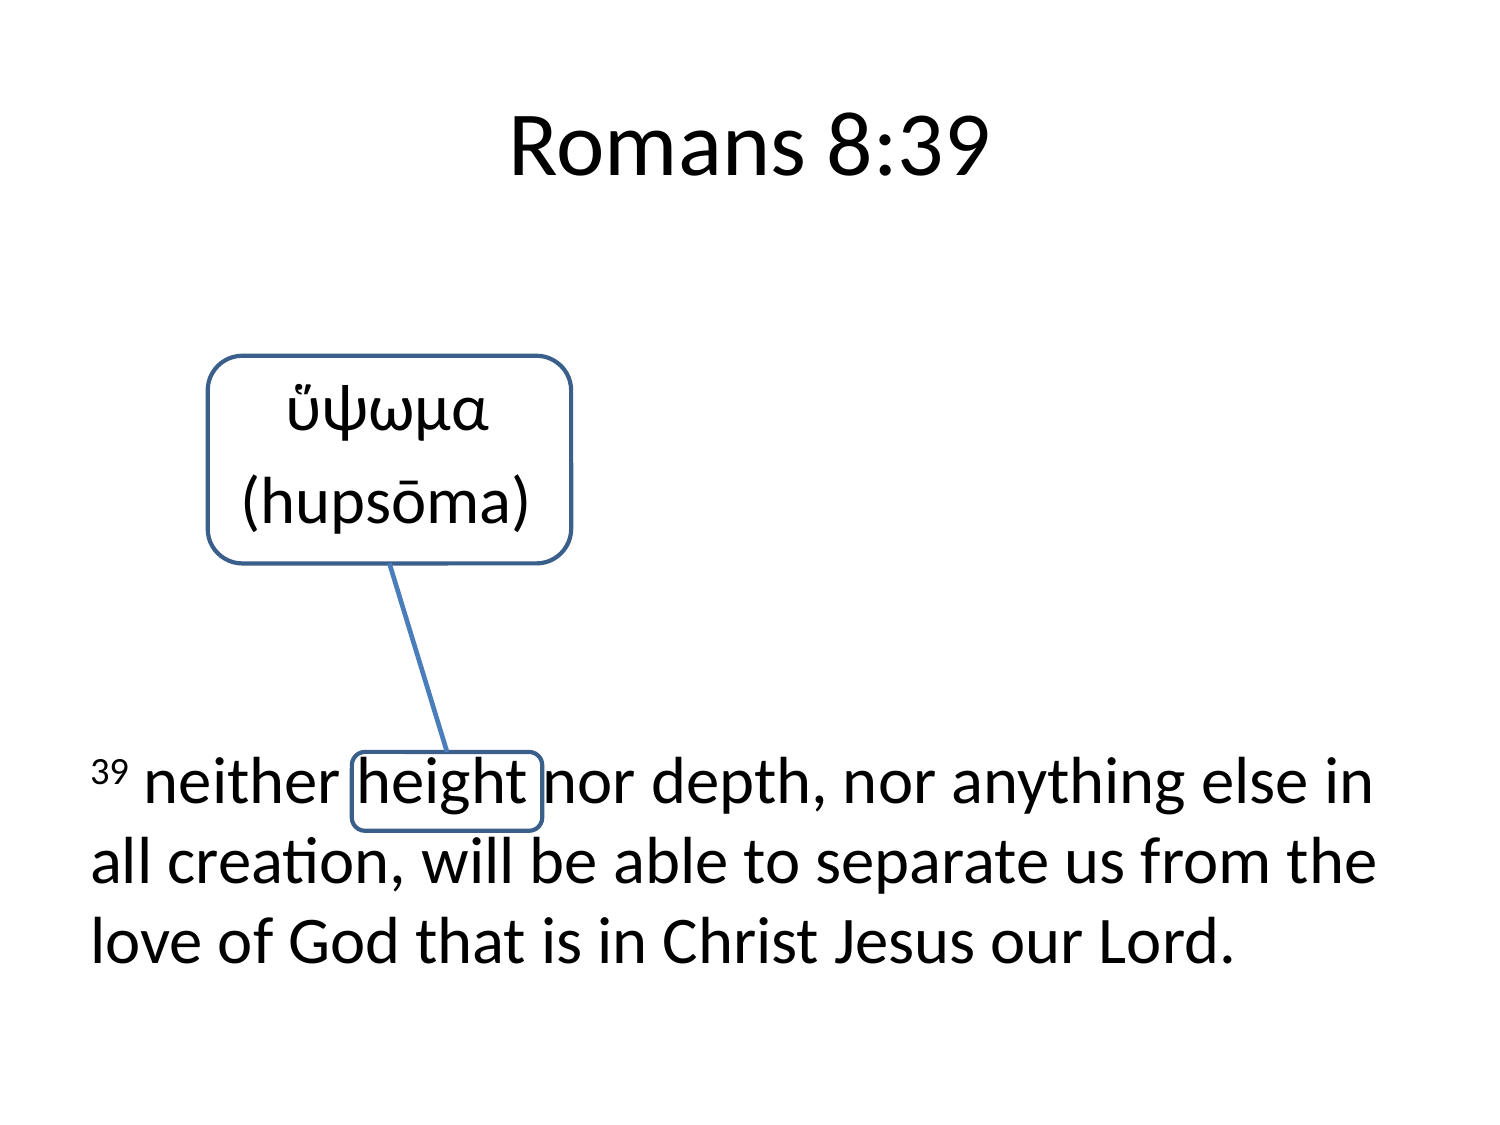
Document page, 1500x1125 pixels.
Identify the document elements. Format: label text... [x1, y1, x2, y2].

text_box [349, 749, 545, 833]
list ὕψωμα (hupsōma) 39 neither height nor depth, nor anything else in all creation, will be able to separate us from the love of God that is in Christ Jesus our Lord. [75, 262, 1425, 1005]
title Romans 8:39 [75, 45, 1425, 233]
text_box [205, 353, 574, 566]
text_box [389, 563, 448, 753]
